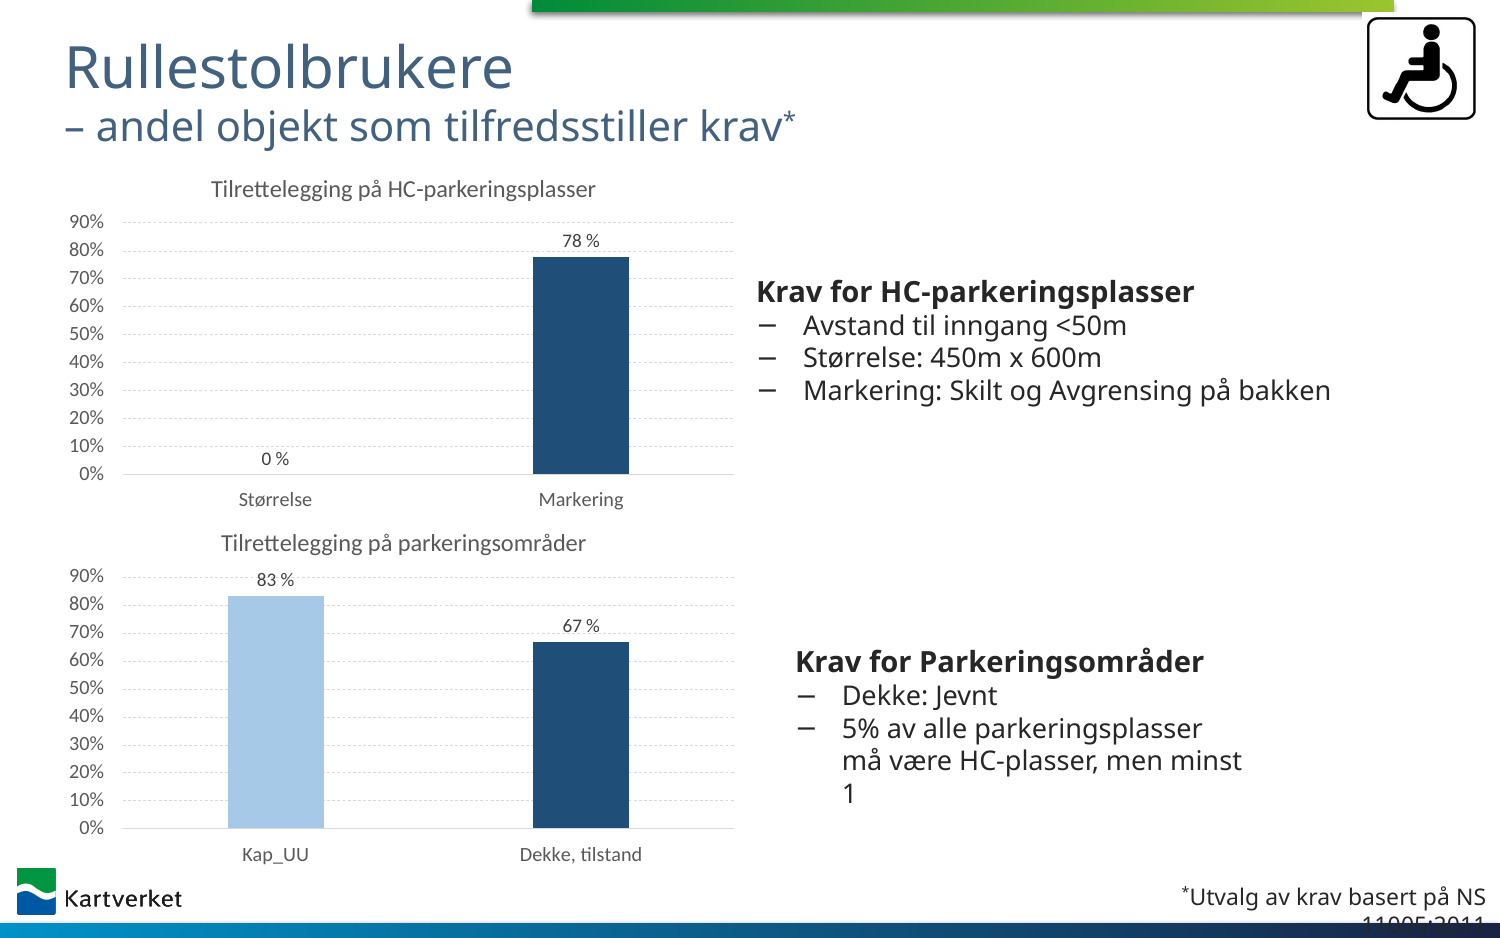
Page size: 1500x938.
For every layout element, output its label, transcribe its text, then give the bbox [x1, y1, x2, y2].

text_box Rullestolbrukere – andel objekt som tilfredsstiller krav* [49, 25, 1431, 158]
text_box Krav for Parkeringsområder Dekke: Jevnt 5% av alle parkeringsplasser må være HC-plasser, men minst 1 [780, 636, 1261, 816]
text_box Krav for HC-parkeringsplasser Avstand til inngang <50m Størrelse: 450m x 600m Markering: Skilt og Avgrensing på bakken [750, 265, 1346, 413]
picture [62, 520, 746, 874]
picture [62, 166, 746, 519]
text_box *Utvalg av krav basert på NS 11005:2011 [1068, 873, 1500, 938]
picture [1362, 12, 1481, 126]
